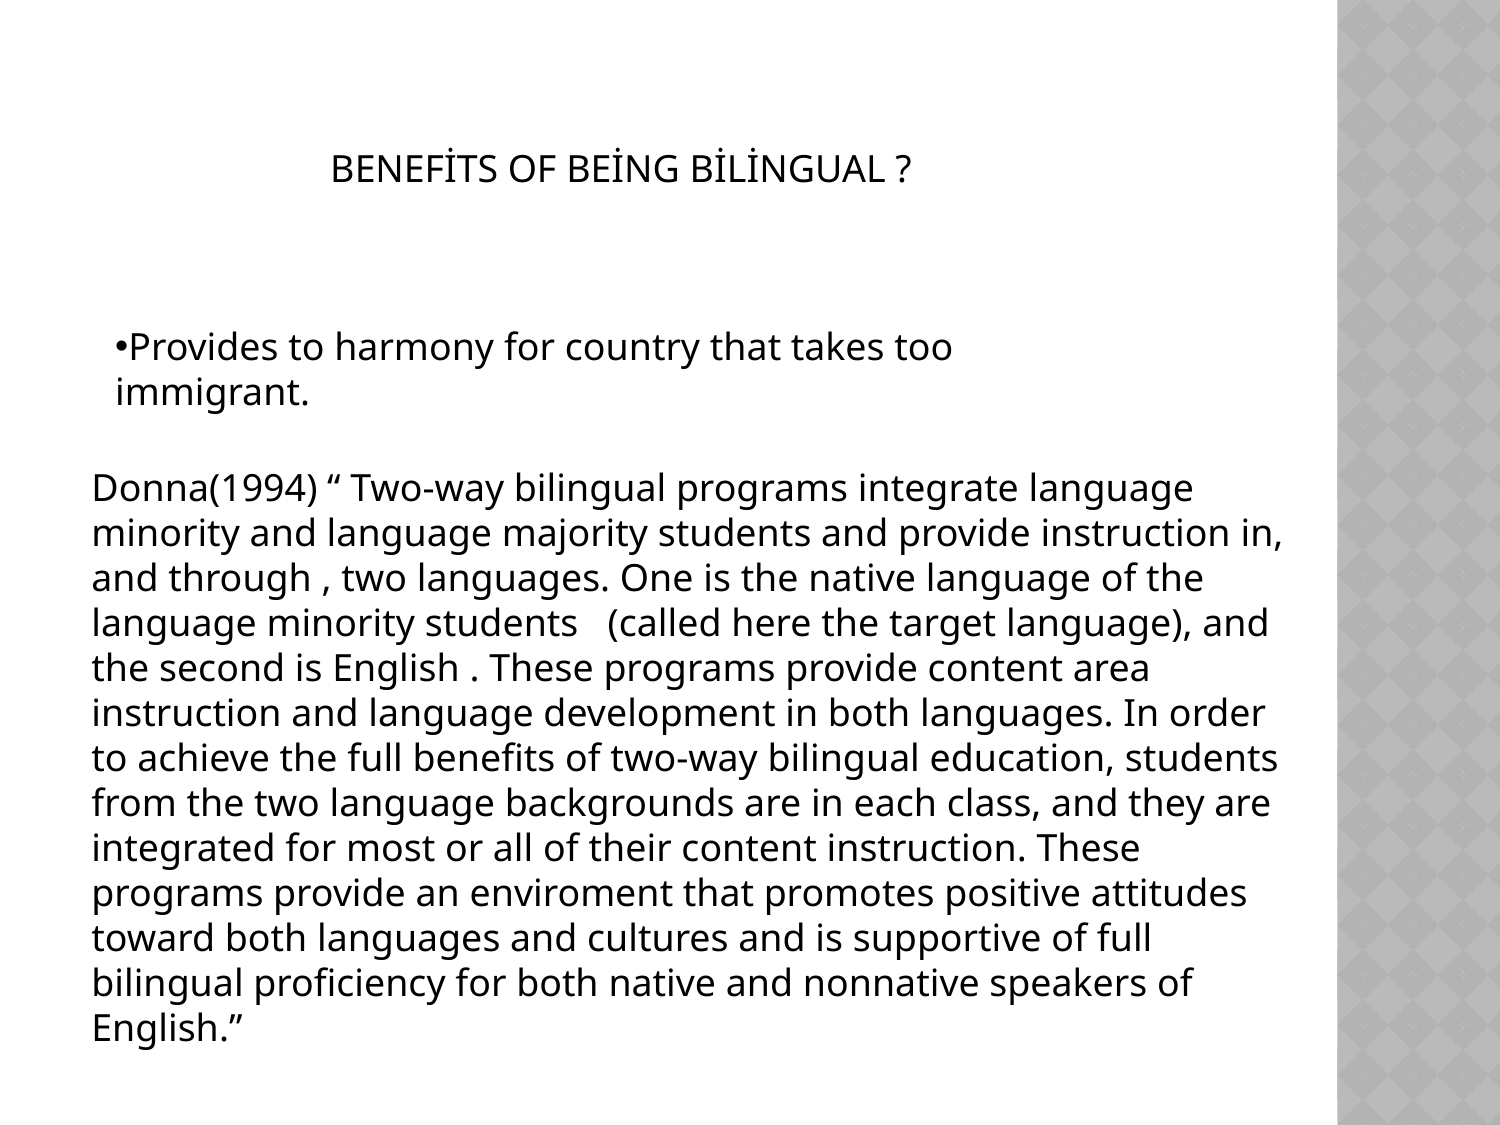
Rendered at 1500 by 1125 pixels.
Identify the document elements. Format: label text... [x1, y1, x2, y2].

text_box Provides to harmony for country that takes too immigrant. [100, 315, 1129, 456]
text_box Donna(1994) “ Two-way bilingual programs integrate language minority and language majority students and provide instruction in, and through , two languages. One is the native language of the language minority students (called here the target language), and the second is English . These programs provide content area instruction and language development in both languages. In order to achieve the full benefits of two-way bilingual education, students from the two language backgrounds are in each class, and they are integrated for most or all of their content instruction. These programs provide an enviroment that promotes positive attitudes toward both languages and cultures and is supportive of full bilingual proficiency for both native and nonnative speakers of English.” [76, 456, 1306, 1056]
text_box BENEFİTS OF BEİNG BİLİNGUAL ? [315, 137, 927, 242]
